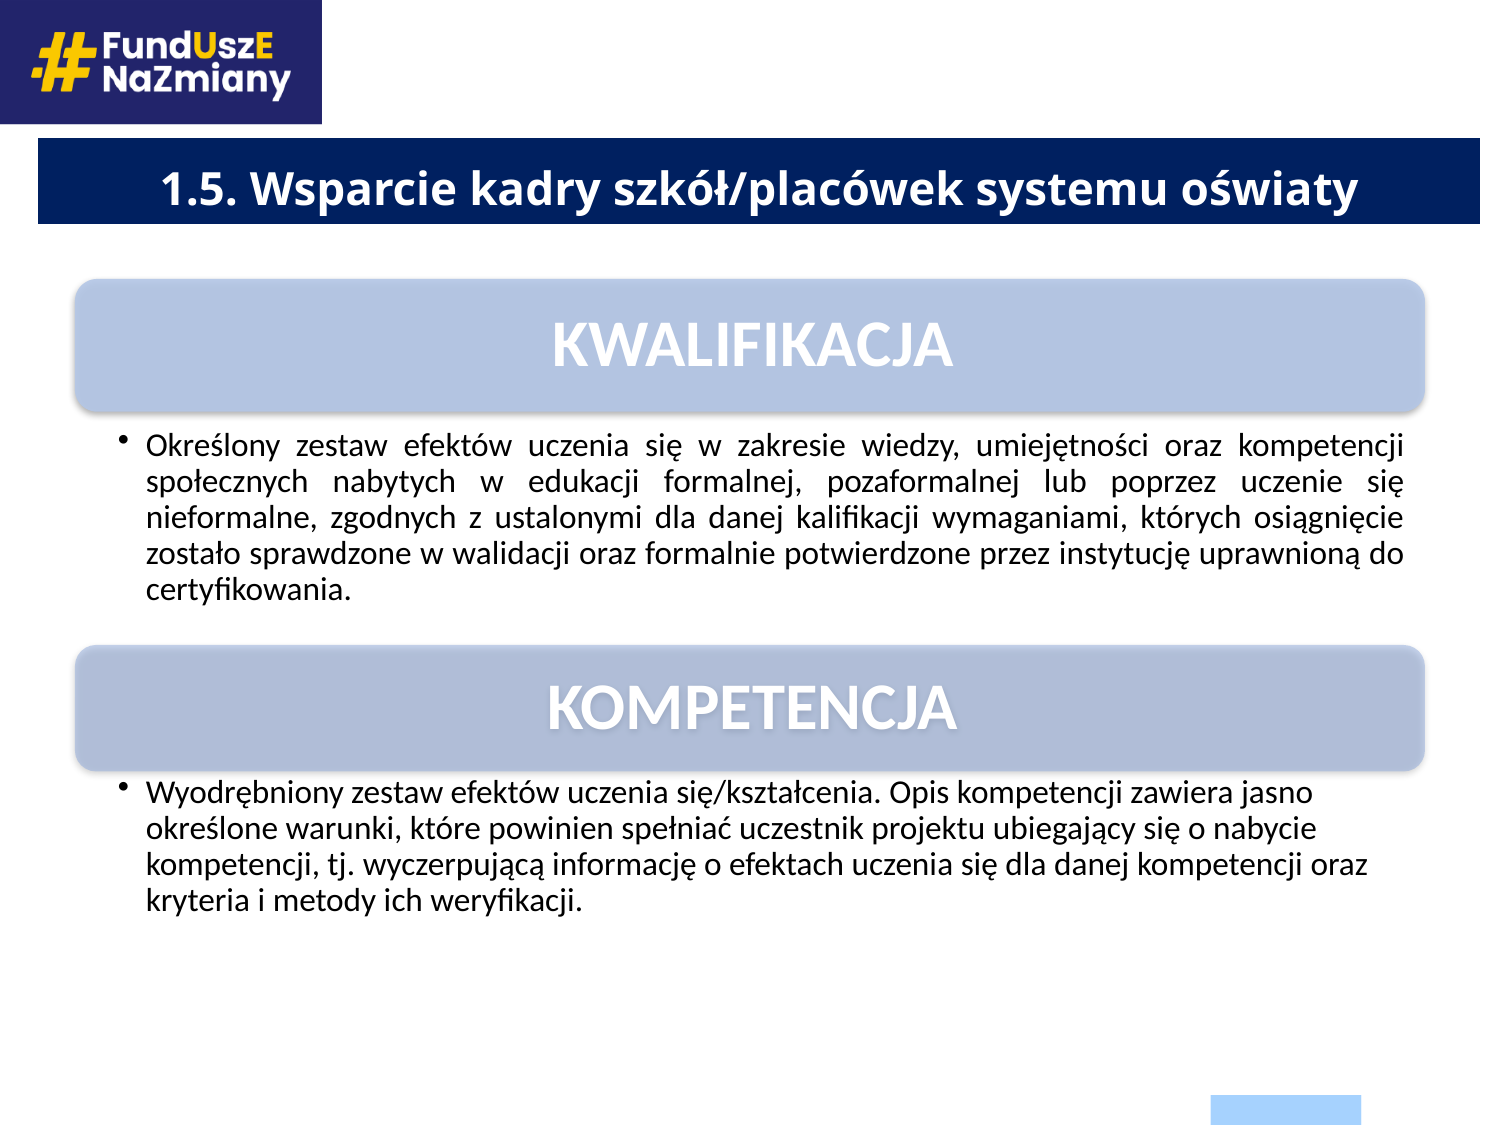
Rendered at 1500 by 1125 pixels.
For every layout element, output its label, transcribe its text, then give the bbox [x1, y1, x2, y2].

picture [0, 0, 1500, 1125]
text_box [74, 262, 1425, 1005]
title 1.5. Wsparcie kadry szkół/placówek systemu oświaty [38, 138, 1480, 224]
